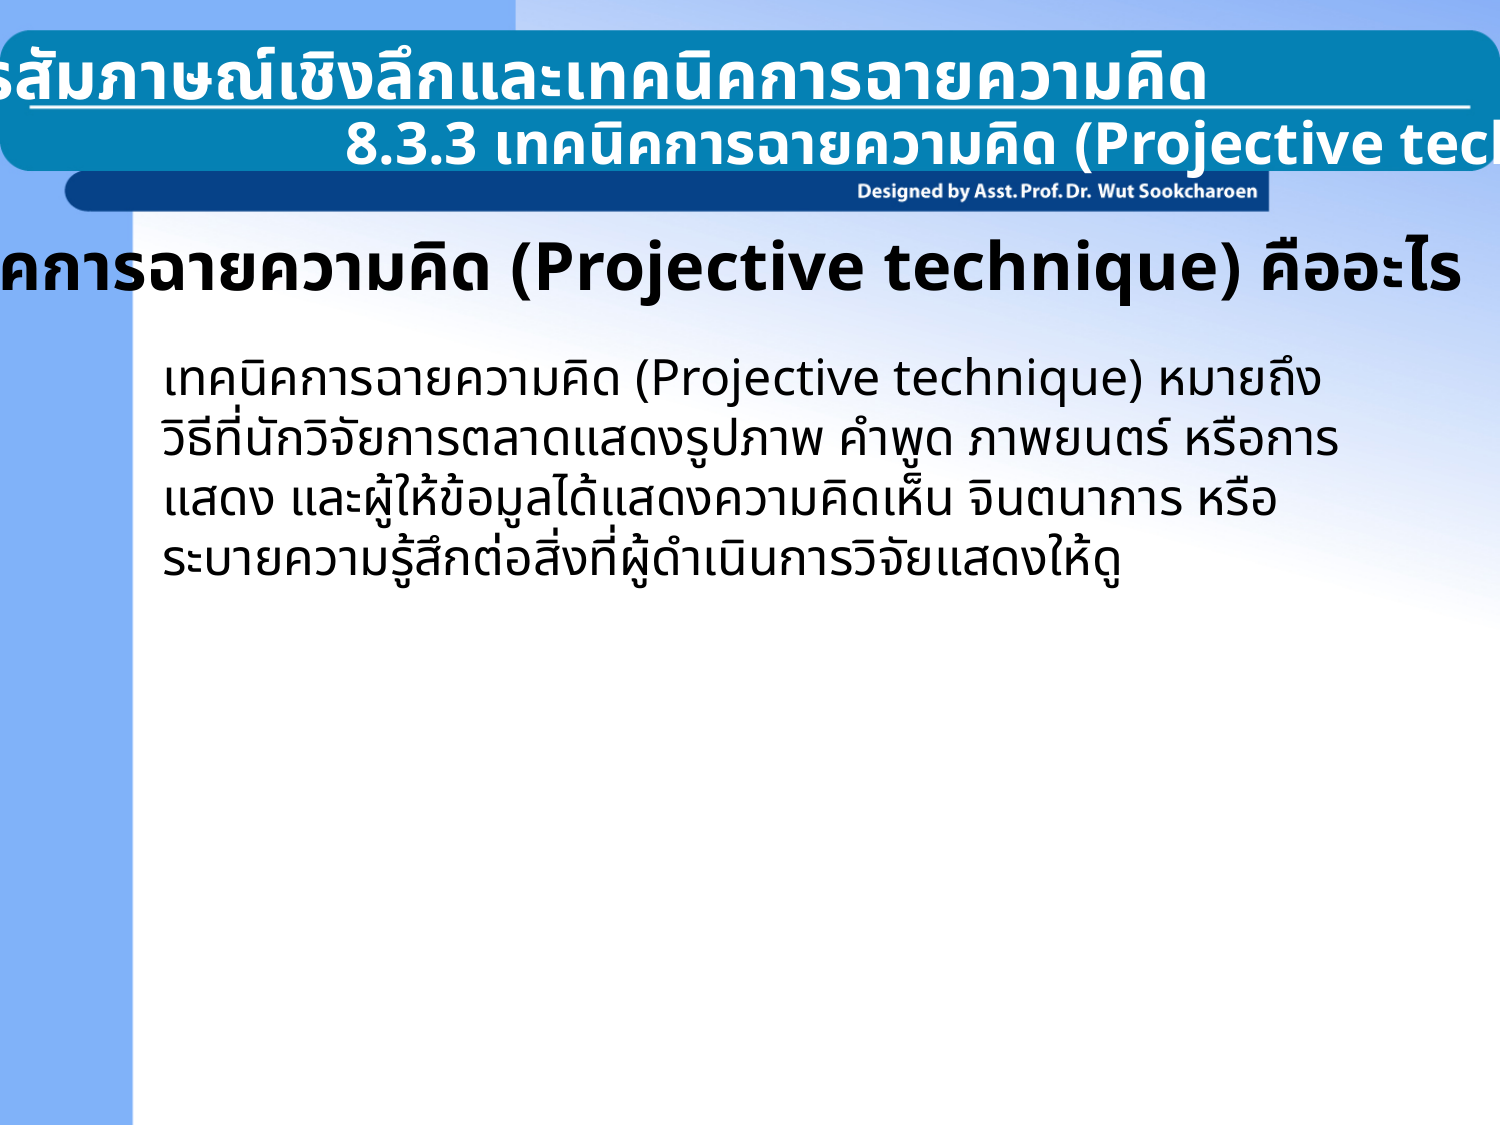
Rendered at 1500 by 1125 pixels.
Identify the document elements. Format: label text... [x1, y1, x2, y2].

text_box เทคนิคการฉายความคิด (Projective technique) คืออะไร [0, 216, 1478, 312]
text_box 8.3.3 เทคนิคการฉายความคิด (Projective technique) [330, 98, 1500, 184]
picture [0, 0, 1500, 53]
picture [0, 149, 1500, 1125]
text_box 8.3 การสัมภาษณ์เชิงลึกและเทคนิคการฉายความคิด [0, 25, 1226, 121]
text_box เทคนิคการฉายความคิด (Projective technique) หมายถึง วิธีที่นักวิจัยการตลาดแสดงรูปภาพ คำพูด ภาพยนตร์ หรือการแสดง และผู้ให้ข้อมูลได้แสดงความคิดเห็น จินตนาการ หรือระบายความรู้สึกต่อสิ่งที่ผู้ดำเนินการวิจัยแสดงให้ดู [147, 338, 1400, 593]
